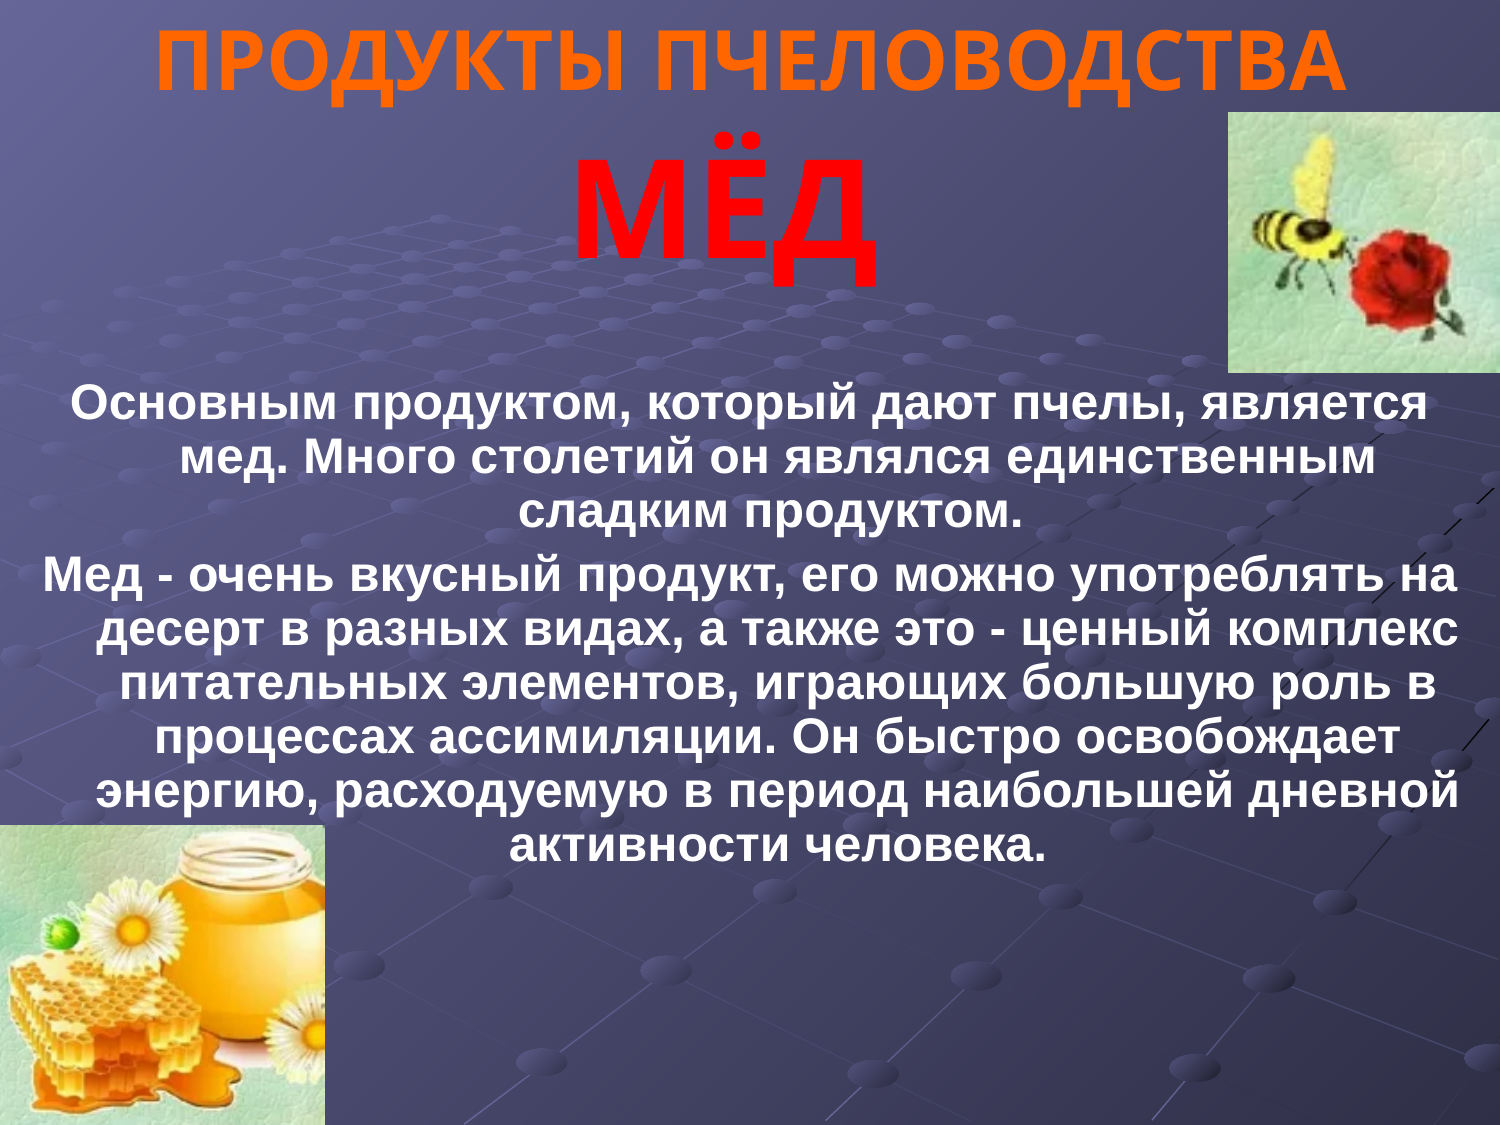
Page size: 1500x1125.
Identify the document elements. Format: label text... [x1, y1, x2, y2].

text_box мёд [242, 114, 1203, 294]
list Основным продуктом, который дают пчелы, является мед. Много столетий он являлся единственным сладким продуктом. Мед - очень вкусный продукт, его можно употреблять на десерт в разных видах, а также это - ценный комплекс питательных элементов, играющих большую роль в процессах ассимиляции. Он быстро освобождает энергию, расходуемую в период наибольшей дневной активности человека. [0, 368, 1500, 1125]
picture [0, 824, 325, 1125]
text_box Продукты пчеловодства [0, 0, 1500, 115]
picture [1228, 112, 1500, 373]
